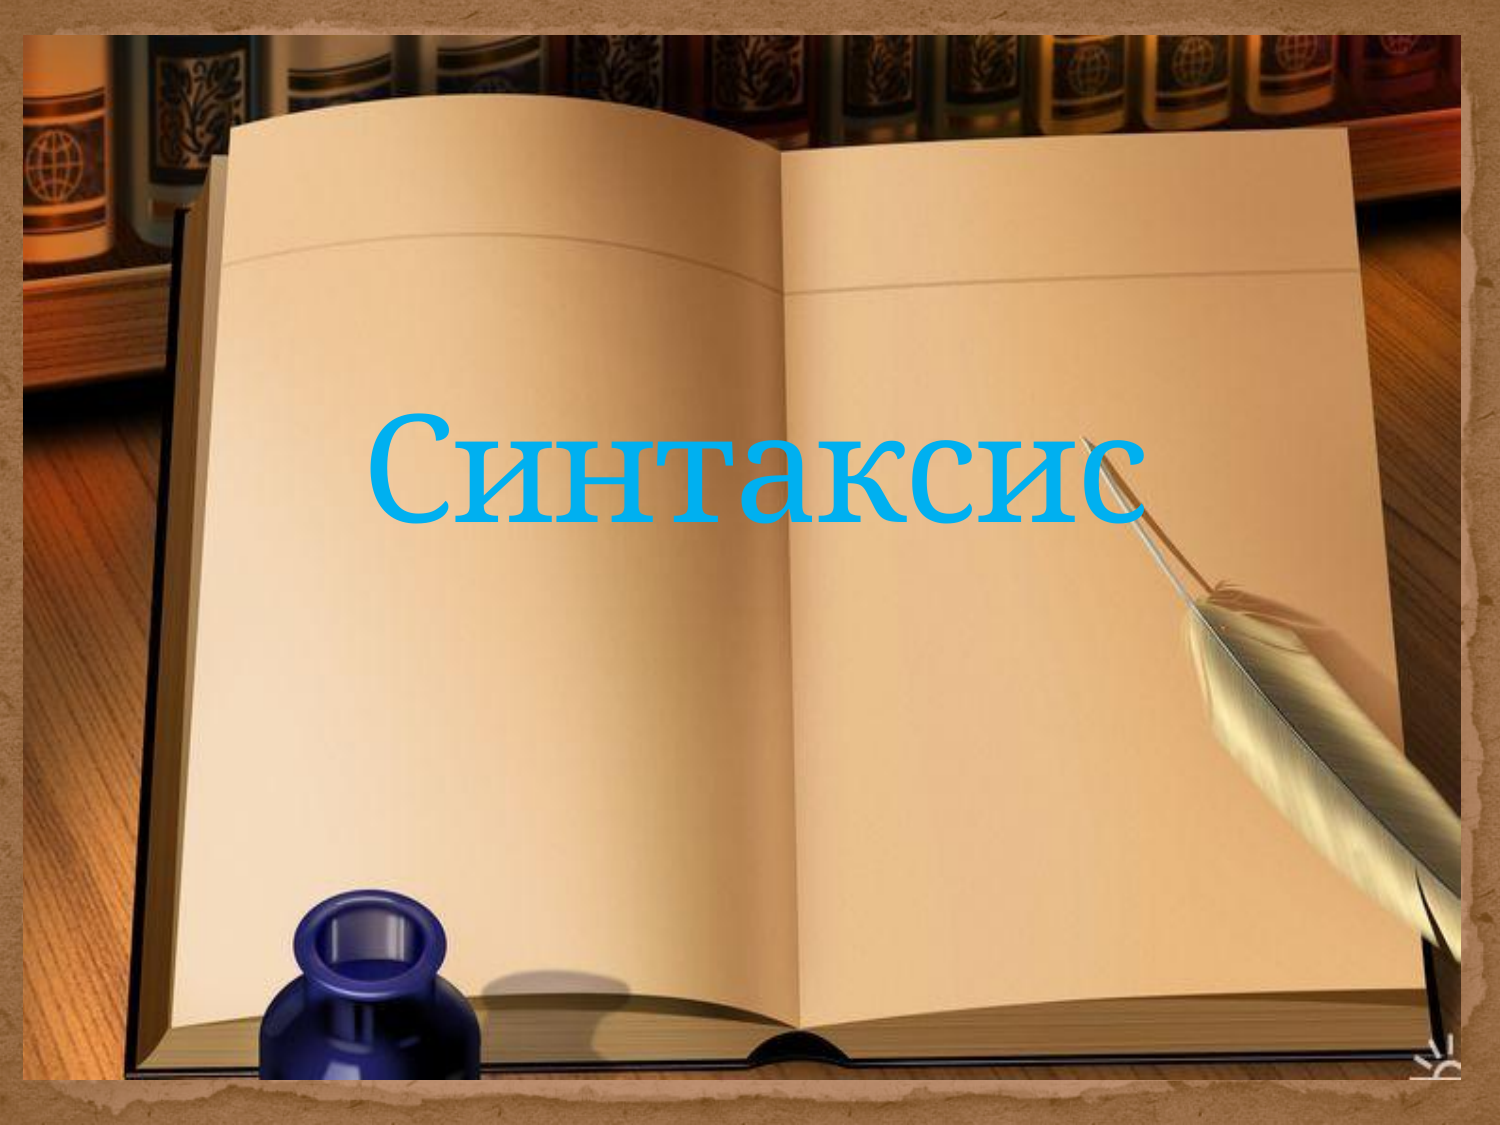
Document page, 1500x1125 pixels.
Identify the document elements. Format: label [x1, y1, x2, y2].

picture [23, 35, 1461, 1080]
